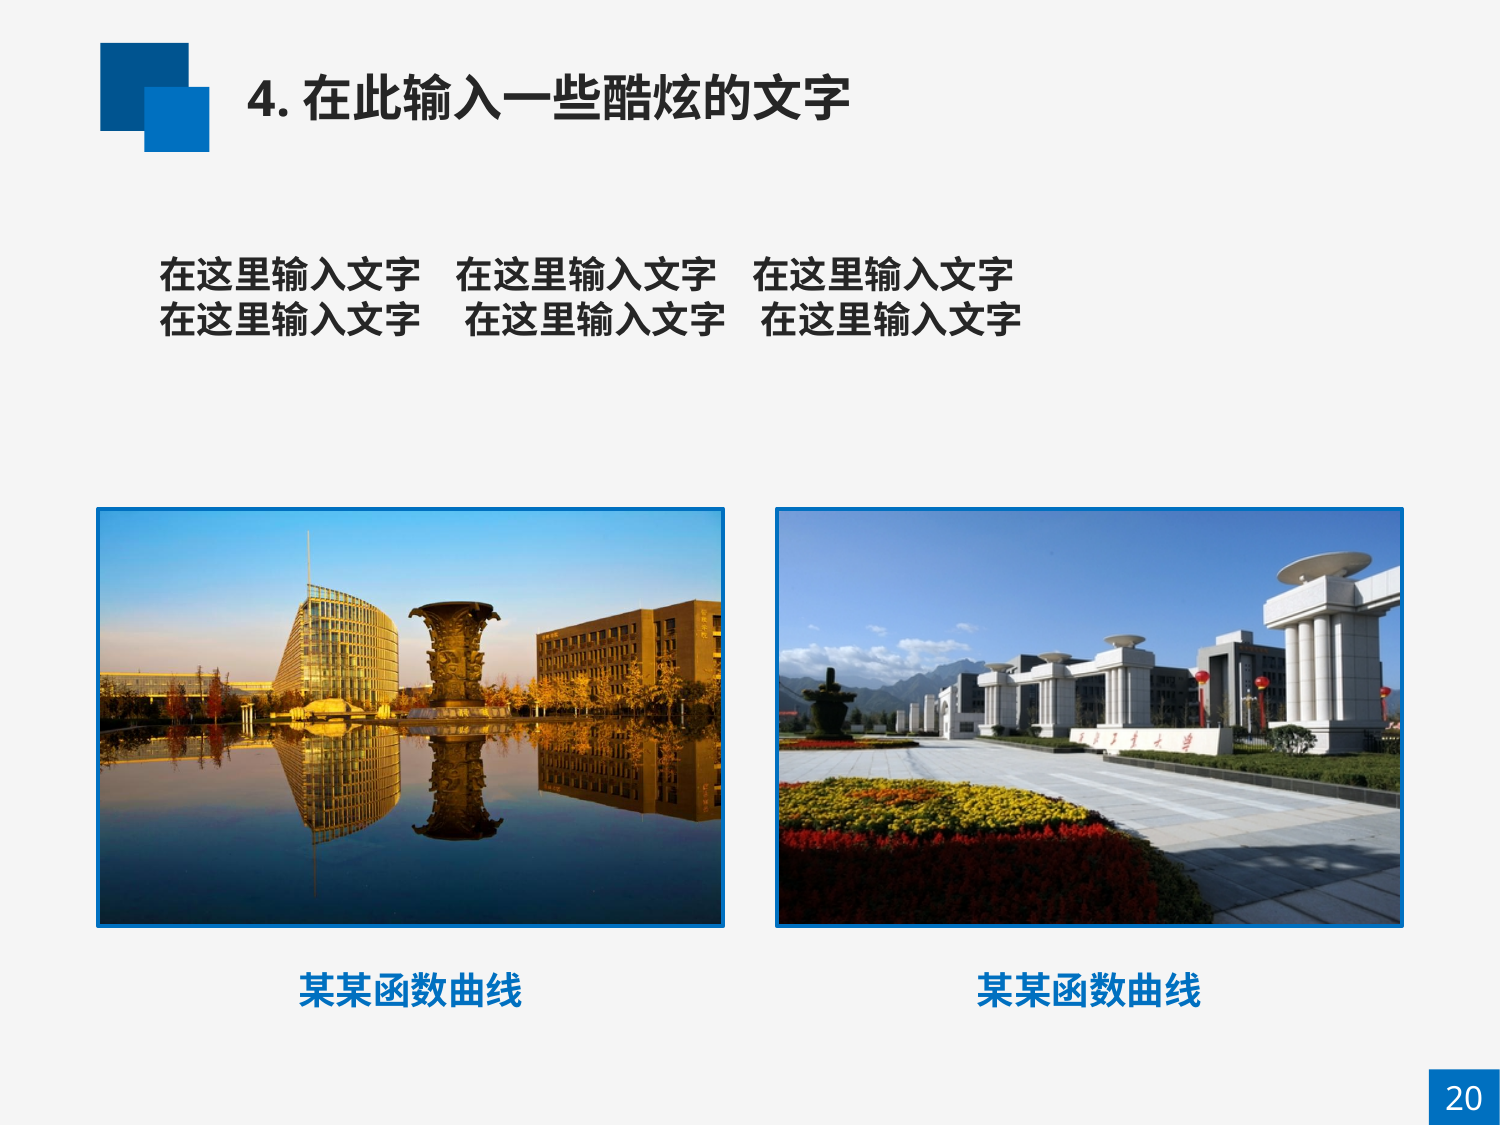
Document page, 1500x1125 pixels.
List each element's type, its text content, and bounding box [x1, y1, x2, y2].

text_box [100, 42, 210, 152]
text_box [200, 1069, 1500, 1125]
picture [100, 510, 721, 925]
text_box 某某函数曲线 [282, 959, 539, 1020]
text_box 某某函数曲线 [961, 959, 1217, 1020]
text_box 在这里输入文字 在这里输入文字 在这里输入文字 在这里输入文字 在这里输入文字 在这里输入文字 [144, 244, 1444, 349]
text_box 4.在此输入一些酷炫的文字 [232, 59, 1400, 135]
picture [779, 510, 1400, 925]
